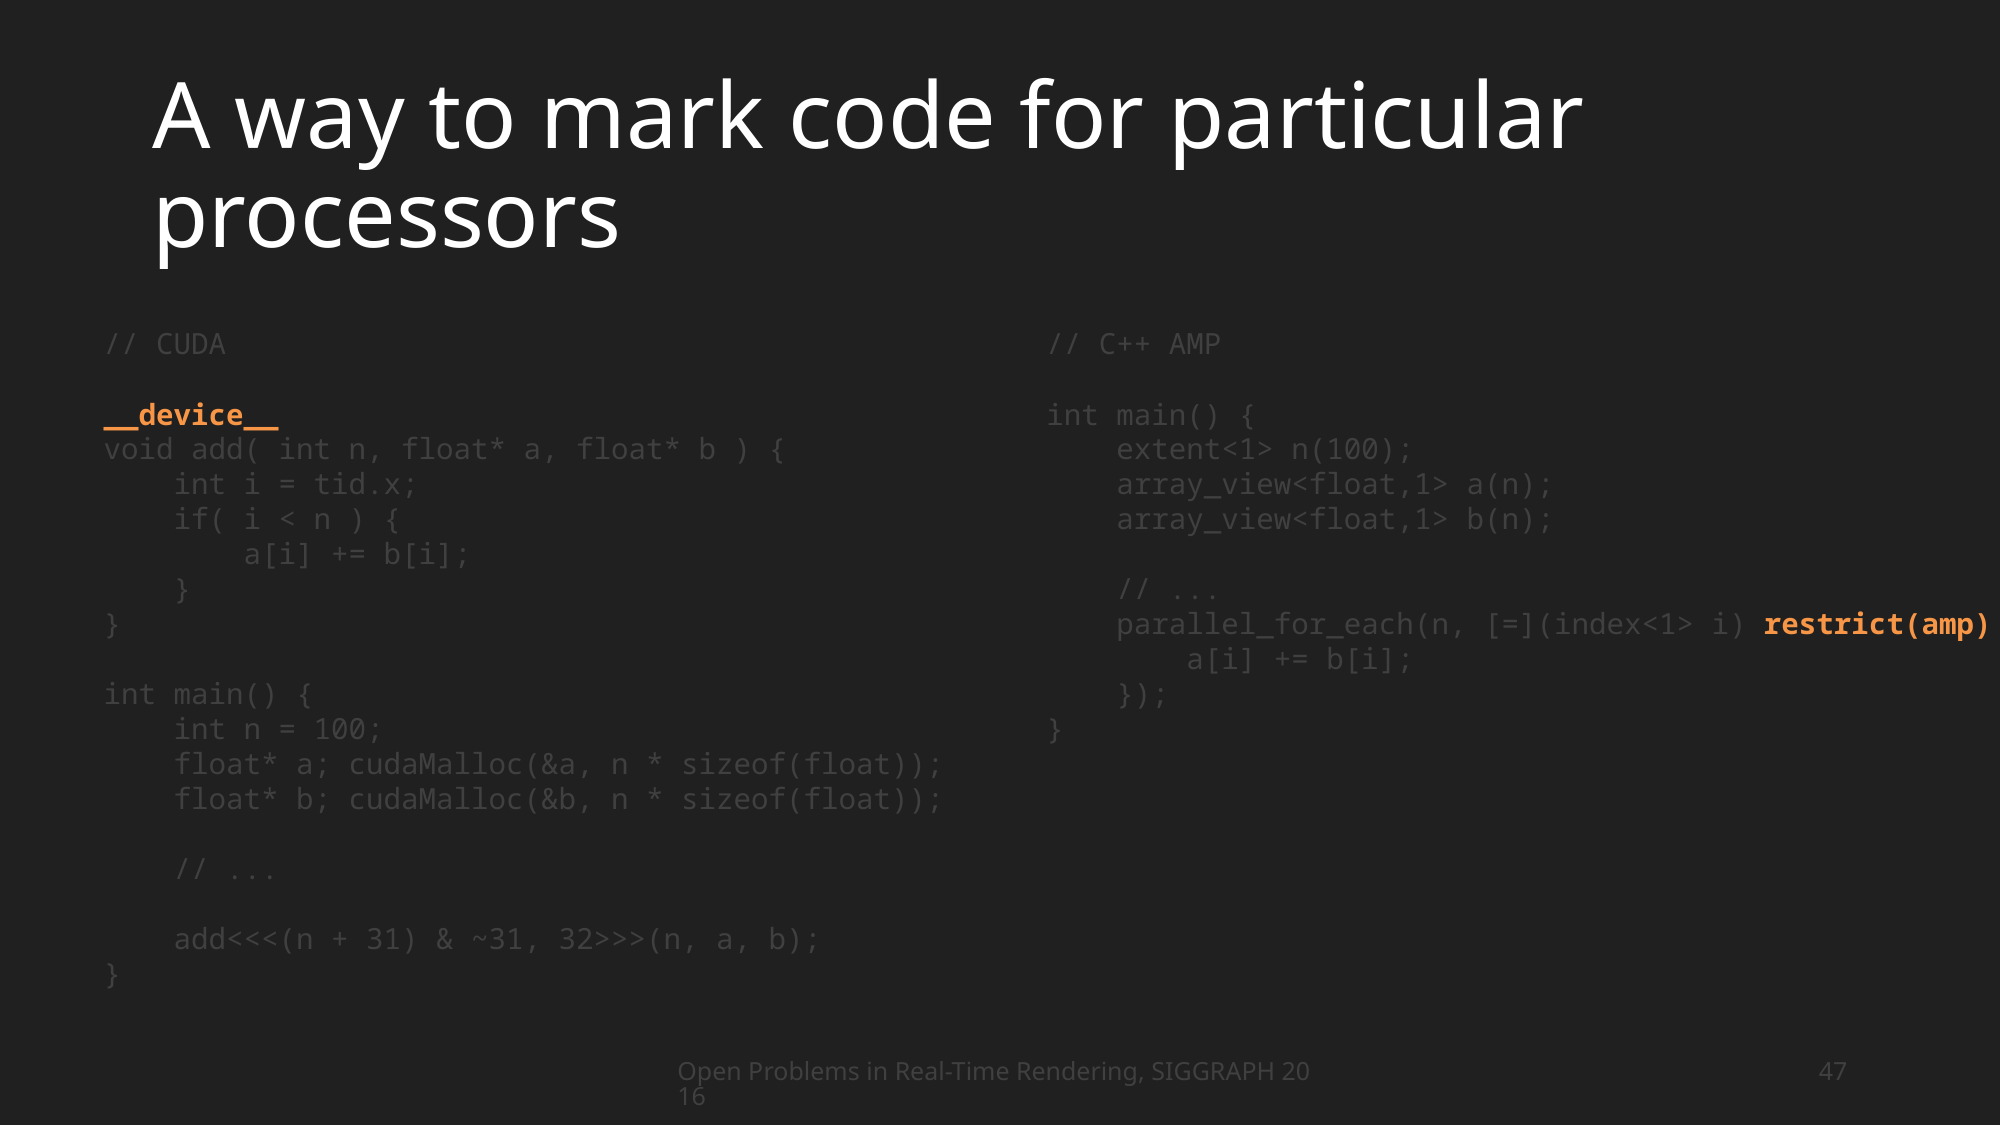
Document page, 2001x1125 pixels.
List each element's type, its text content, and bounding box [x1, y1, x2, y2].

text_box // C++ AMP int main() { extent<1> n(100); array_view<float,1> a(n); array_view<float,1> b(n); // ... parallel_for_each(n, [=](index<1> i) restrict(amp) { a[i] += b[i]; }); } [1031, 318, 1738, 745]
text_box // CUDA __device__ void add( int n, float* a, float* b ) { int i = tid.x; if( i < n ) { a[i] += b[i]; } } int main() { int n = 100; float* a; cudaMalloc(&a, n * sizeof(float)); float* b; cudaMalloc(&b, n * sizeof(float)); // ... add<<<(n + 31) & ~31, 32>>>(n, a, b); } [88, 318, 795, 745]
slide_number 47 [1412, 1042, 1863, 1103]
title A way to mark code for particular processors [137, 59, 1863, 278]
footer Open Problems in Real-Time Rendering, SIGGRAPH 2016 [662, 1042, 1338, 1103]
